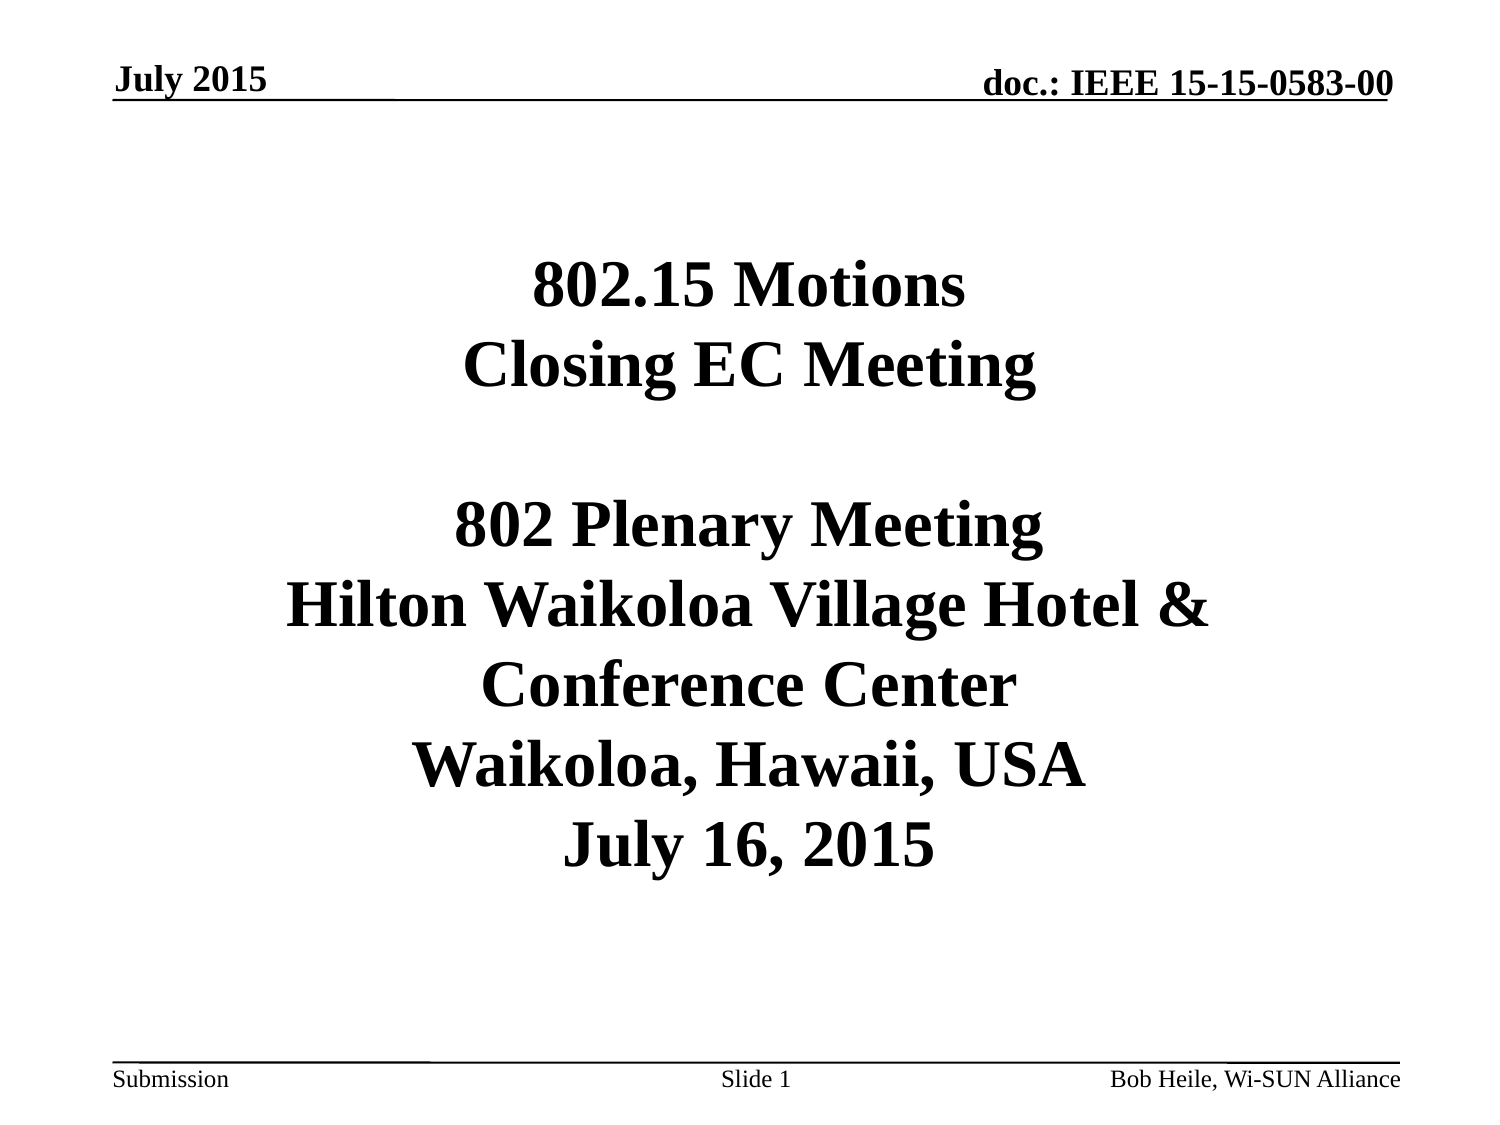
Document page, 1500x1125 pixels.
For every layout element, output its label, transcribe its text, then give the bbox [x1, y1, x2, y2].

title 802.15 Motions Closing EC Meeting 802 Plenary Meeting Hilton Waikoloa Village Hotel & Conference Center Waikoloa, Hawaii, USA July 16, 2015 [112, 512, 1388, 688]
slide_number Slide 1 [712, 1061, 800, 1123]
footer Bob Heile, Wi-SUN Alliance [878, 1061, 1402, 1093]
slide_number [114, 54, 423, 100]
